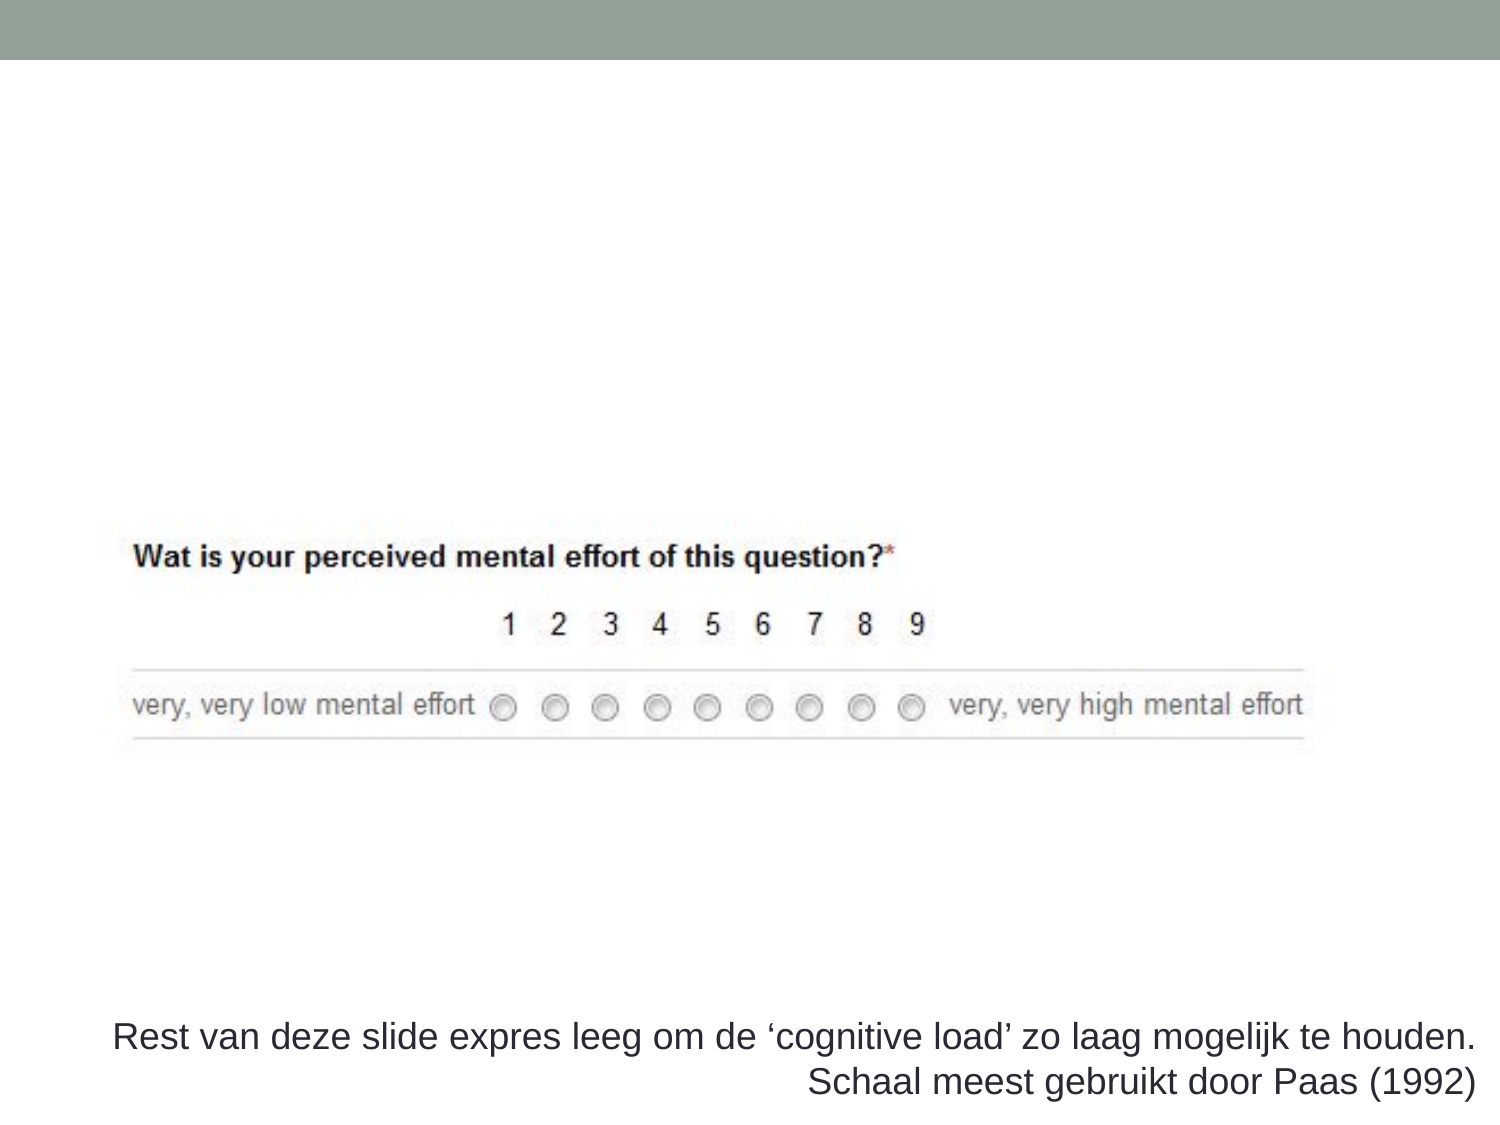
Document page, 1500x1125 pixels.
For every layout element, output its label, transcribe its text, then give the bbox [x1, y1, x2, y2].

text_box Rest van deze slide expres leeg om de ‘cognitive load’ zo laag mogelijk te houden. Schaal meest gebruikt door Paas (1992) [97, 1004, 1492, 1110]
picture [100, 518, 1350, 763]
